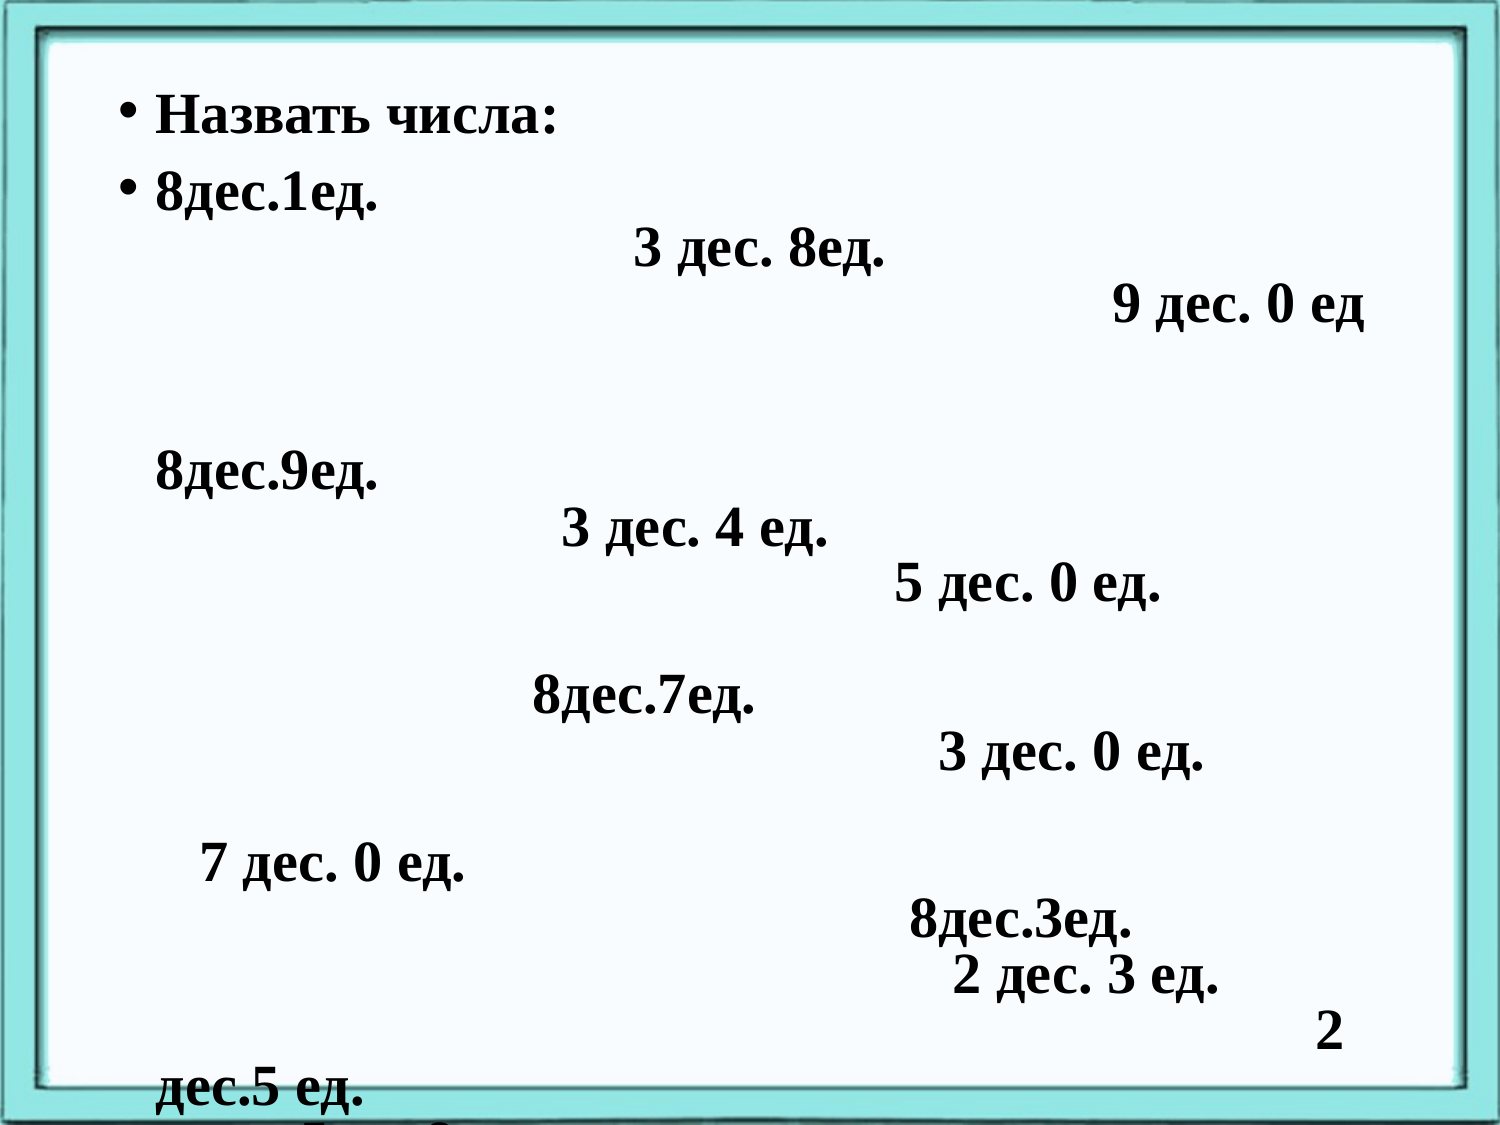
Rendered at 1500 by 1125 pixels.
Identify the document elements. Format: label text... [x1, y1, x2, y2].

list Назвать числа: 8дес.1ед. 3 дес. 8ед. 9 дес. 0 ед 8дес.9ед. 3 дес. 4 ед. 5 дес. 0 ед. 8дес.7ед. 3 дес. 0 ед. 7 дес. 0 ед. 8дес.3ед. 2 дес. 3 ед. 2 дес.5 ед. 5дес.8ед. 3дес. 7ед. 4дес.0ед. [102, 80, 1398, 1014]
picture [0, 0, 1500, 1125]
